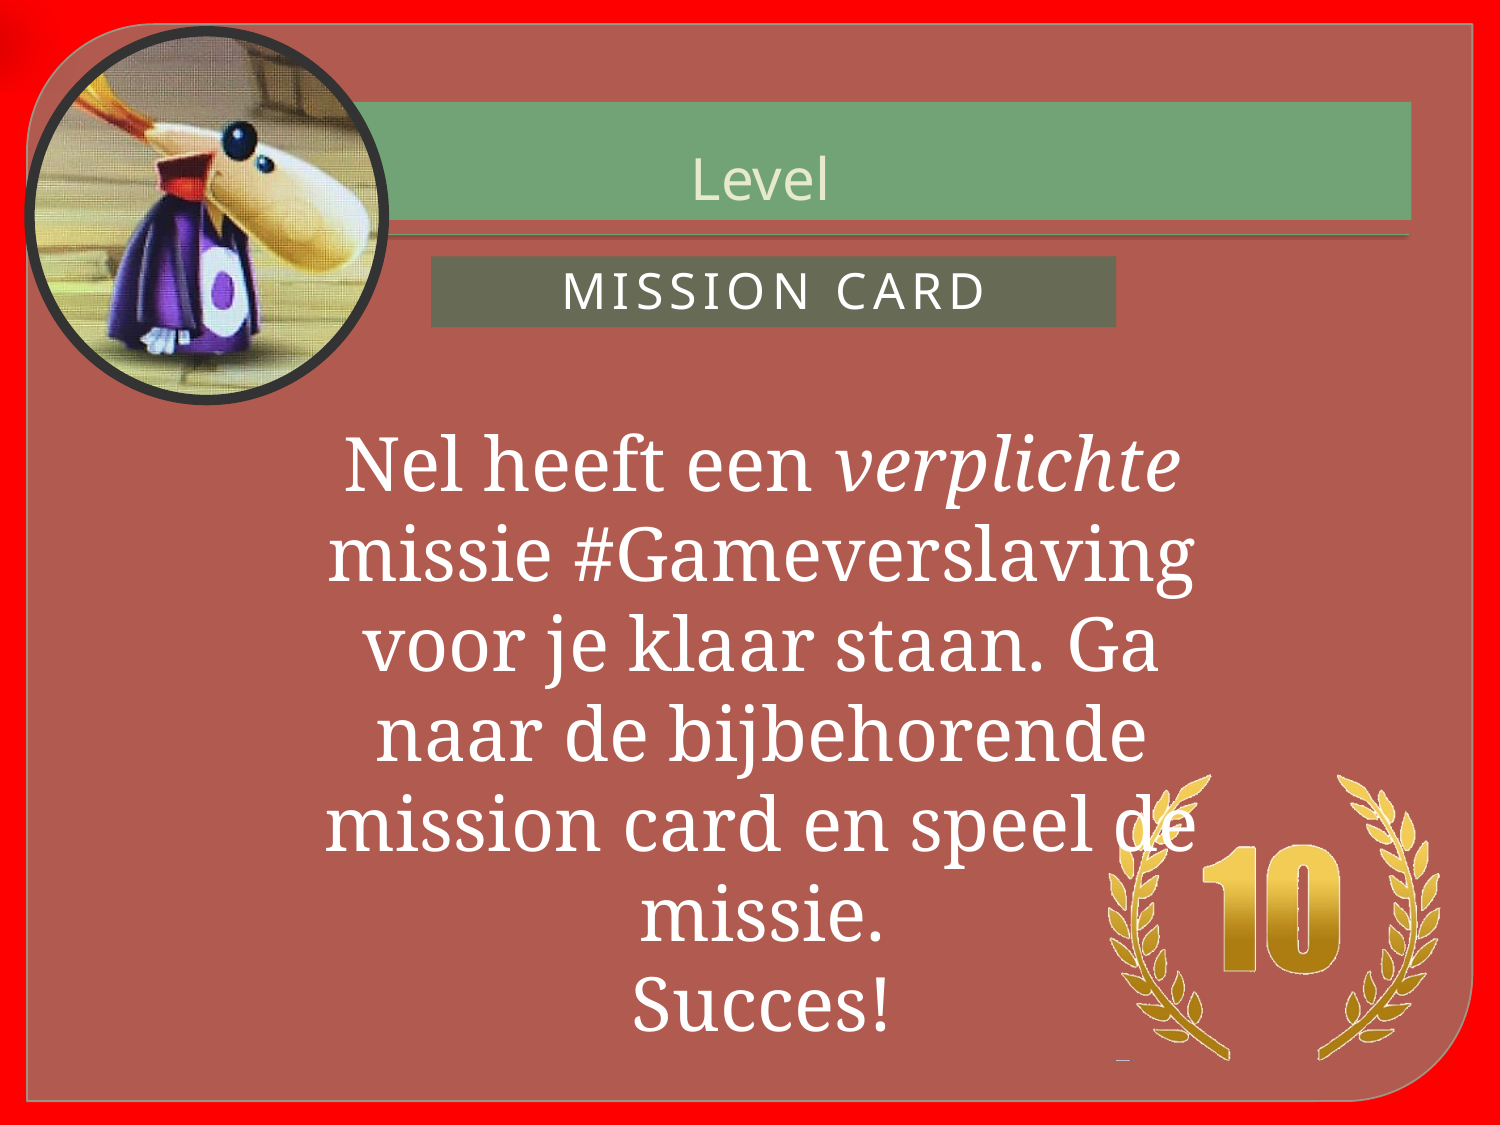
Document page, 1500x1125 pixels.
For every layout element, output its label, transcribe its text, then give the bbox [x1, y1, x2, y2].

text_box Mission card [431, 256, 1117, 328]
title Level [390, 101, 1412, 220]
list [29, 31, 385, 401]
text_box Nel heeft een verplichte missie #Gameverslaving voor je klaar staan. Ga naar de bijbehorende mission card en speel de missie. Succes! [282, 408, 1243, 1054]
picture [1104, 762, 1442, 1061]
